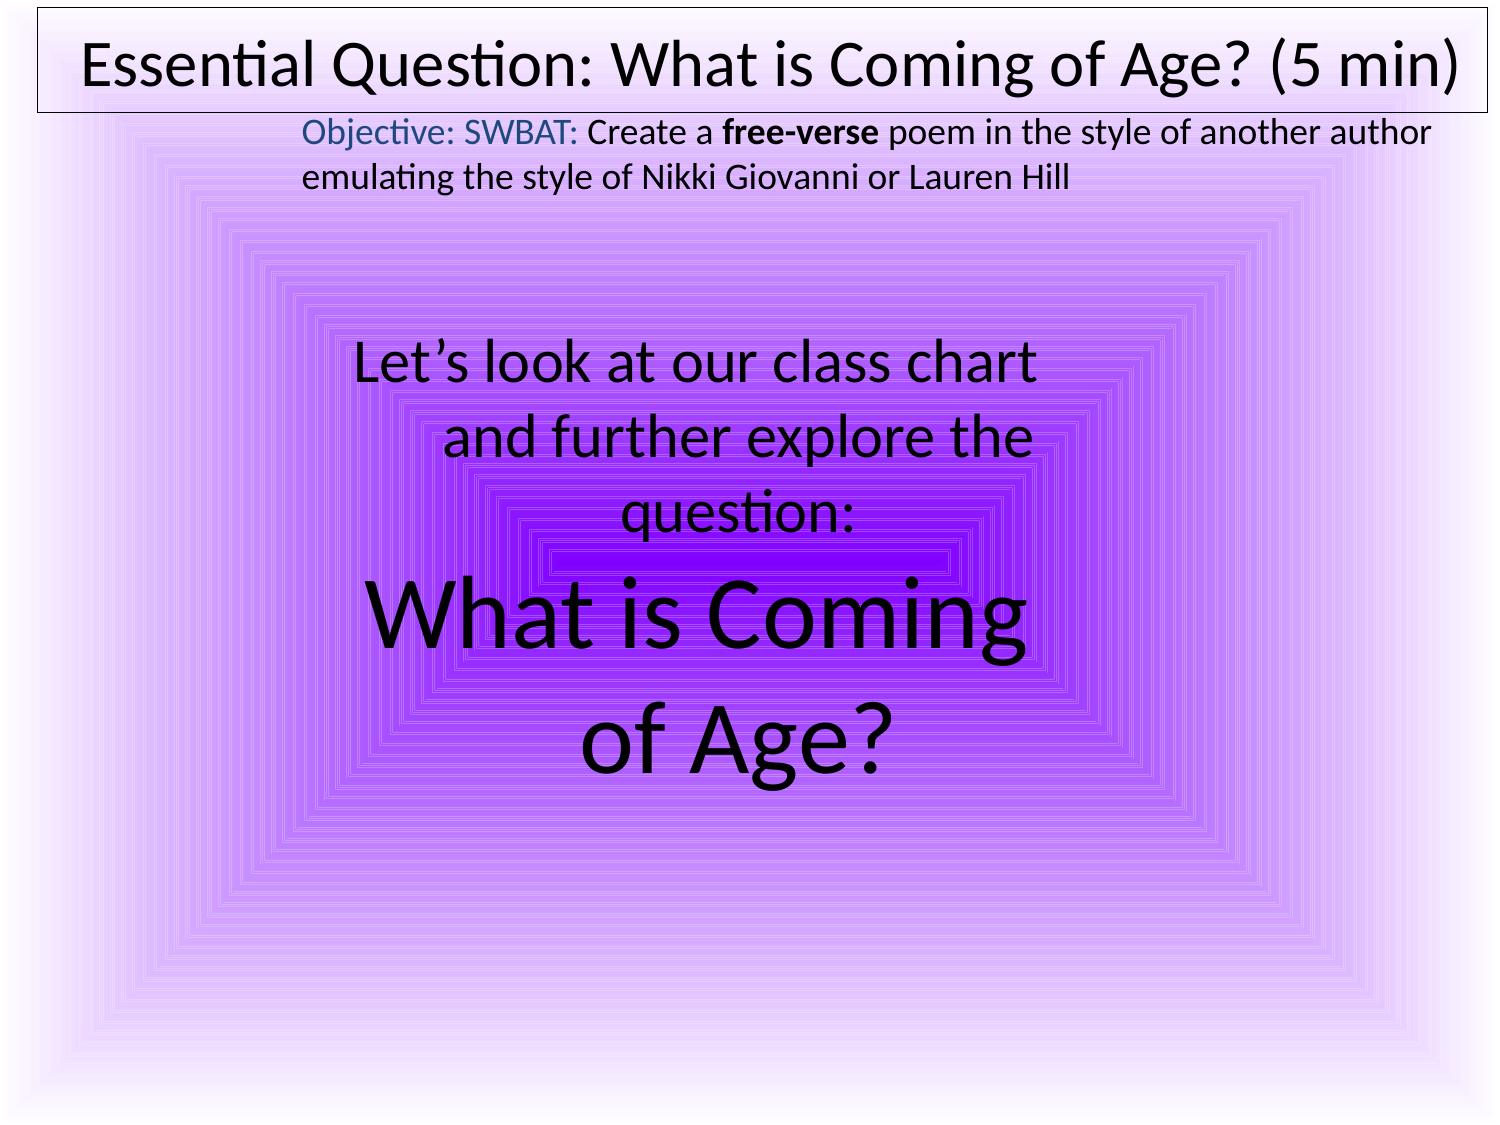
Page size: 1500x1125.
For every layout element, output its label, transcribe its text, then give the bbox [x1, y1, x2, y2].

text_box Let’s look at our class chart and further explore the question: What is Coming of Age? [312, 312, 1063, 802]
text_box Objective: SWBAT: Create a free-verse poem in the style of another author emulating the style of Nikki Giovanni or Lauren Hill [108, 99, 1450, 205]
title Essential Question: What is Coming of Age? (5 min) [37, 7, 1488, 113]
